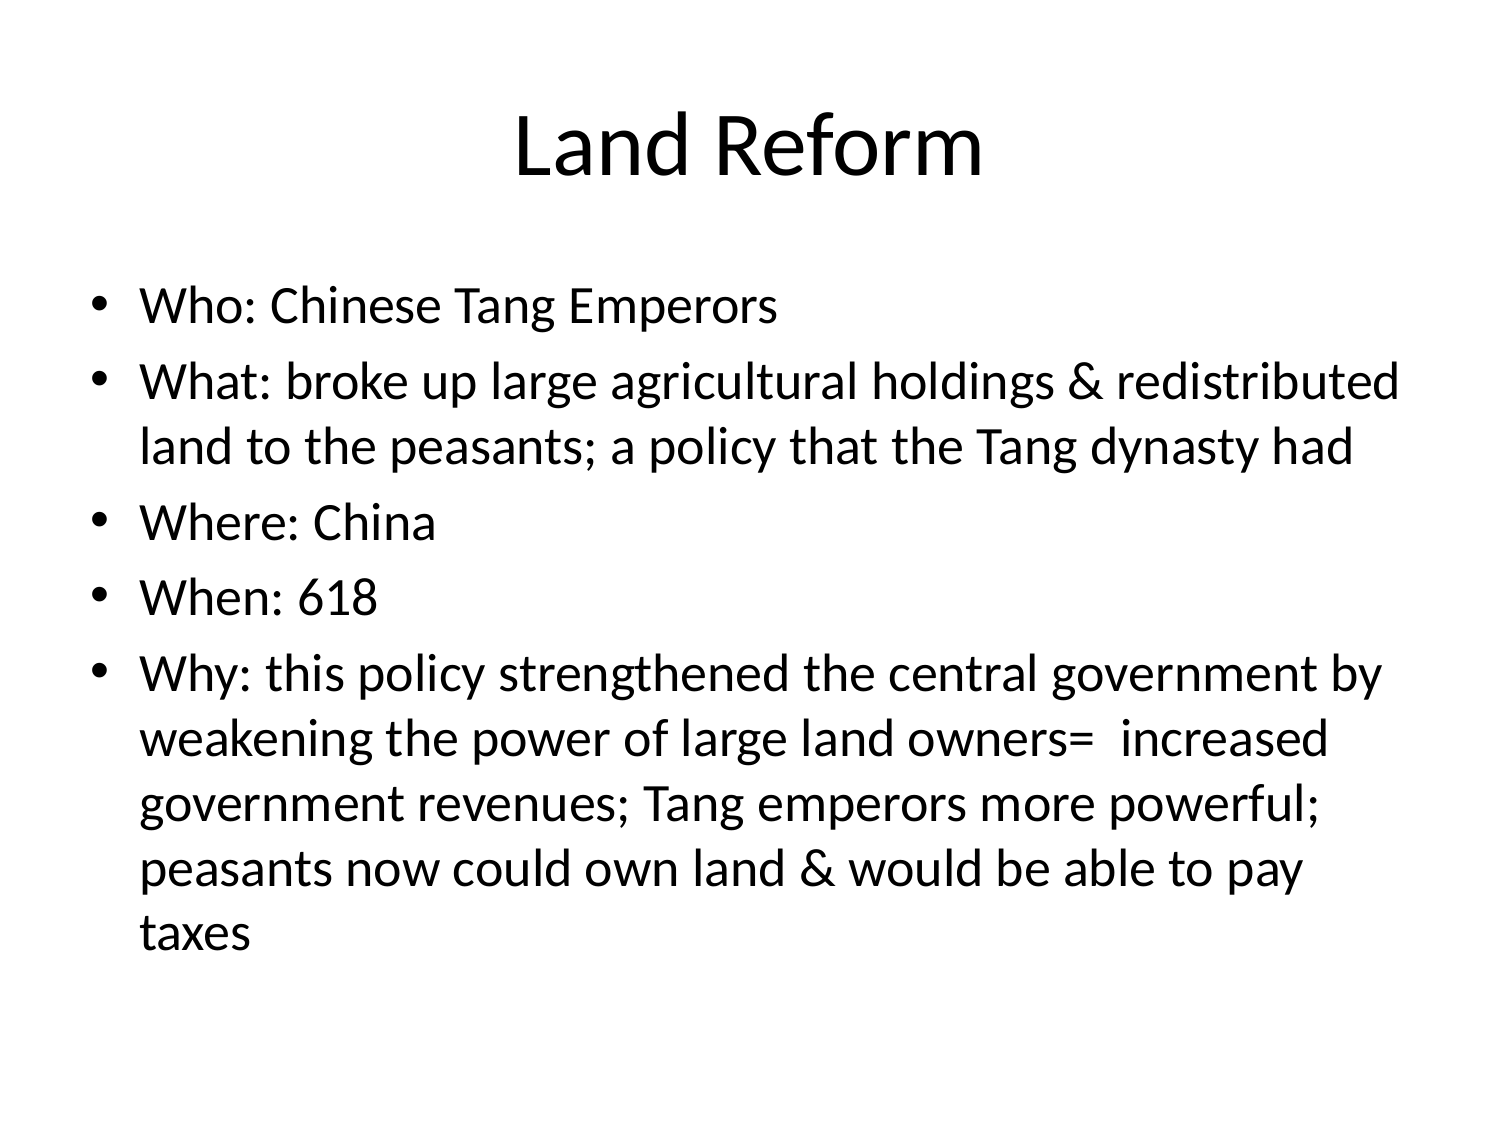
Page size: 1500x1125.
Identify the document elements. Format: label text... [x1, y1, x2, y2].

title Land Reform [75, 45, 1425, 233]
list Who: Chinese Tang Emperors What: broke up large agricultural holdings & redistributed land to the peasants; a policy that the Tang dynasty had Where: China When: 618 Why: this policy strengthened the central government by weakening the power of large land owners= increased government revenues; Tang emperors more powerful; peasants now could own land & would be able to pay taxes [75, 262, 1425, 1005]
